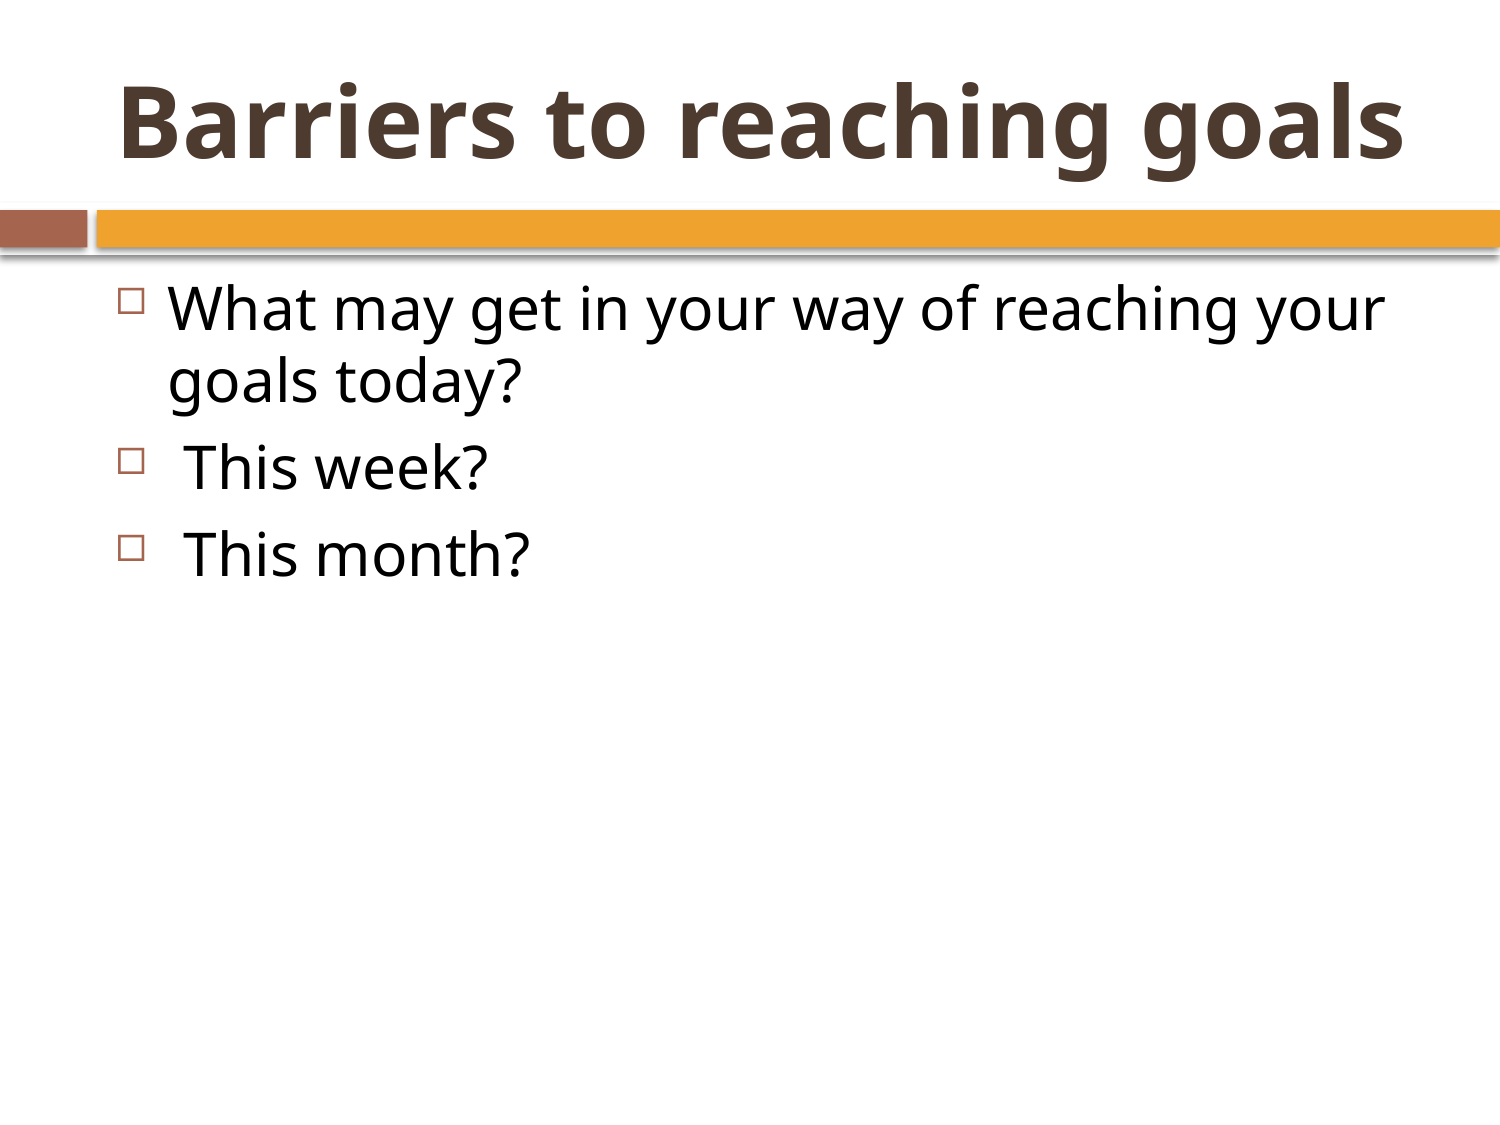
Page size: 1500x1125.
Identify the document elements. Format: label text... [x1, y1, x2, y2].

list What may get in your way of reaching your goals today? This week? This month? [100, 262, 1438, 1000]
title Barriers to reaching goals [100, 37, 1438, 200]
